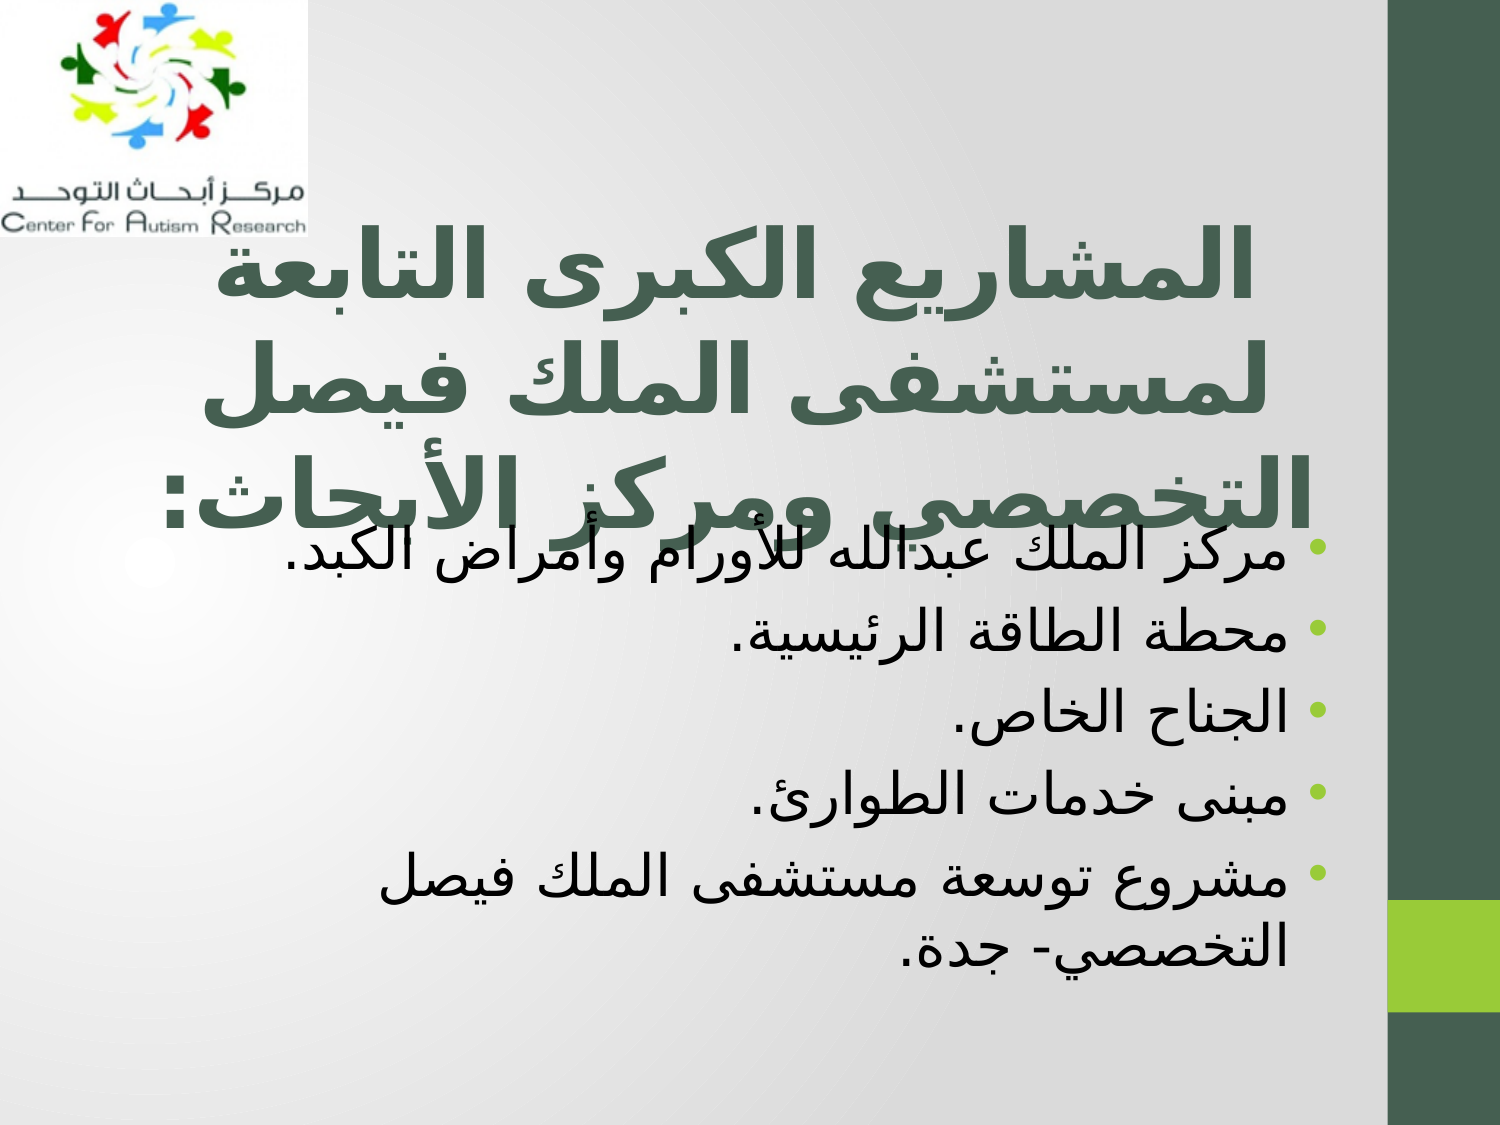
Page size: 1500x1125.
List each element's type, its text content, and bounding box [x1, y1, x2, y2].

list مركز الملك عبدالله للأورام وأمراض الكبد. محطة الطاقة الرئيسية. الجناح الخاص. مبنى خدمات الطوارئ. مشروع توسعة مستشفى الملك فيصل التخصصي- جدة. [112, 503, 1363, 1125]
title المشاريع الكبرى التابعة لمستشفى الملك فيصل التخصصي ومركز الأبحاث: [112, 281, 1363, 469]
picture [0, 0, 308, 237]
